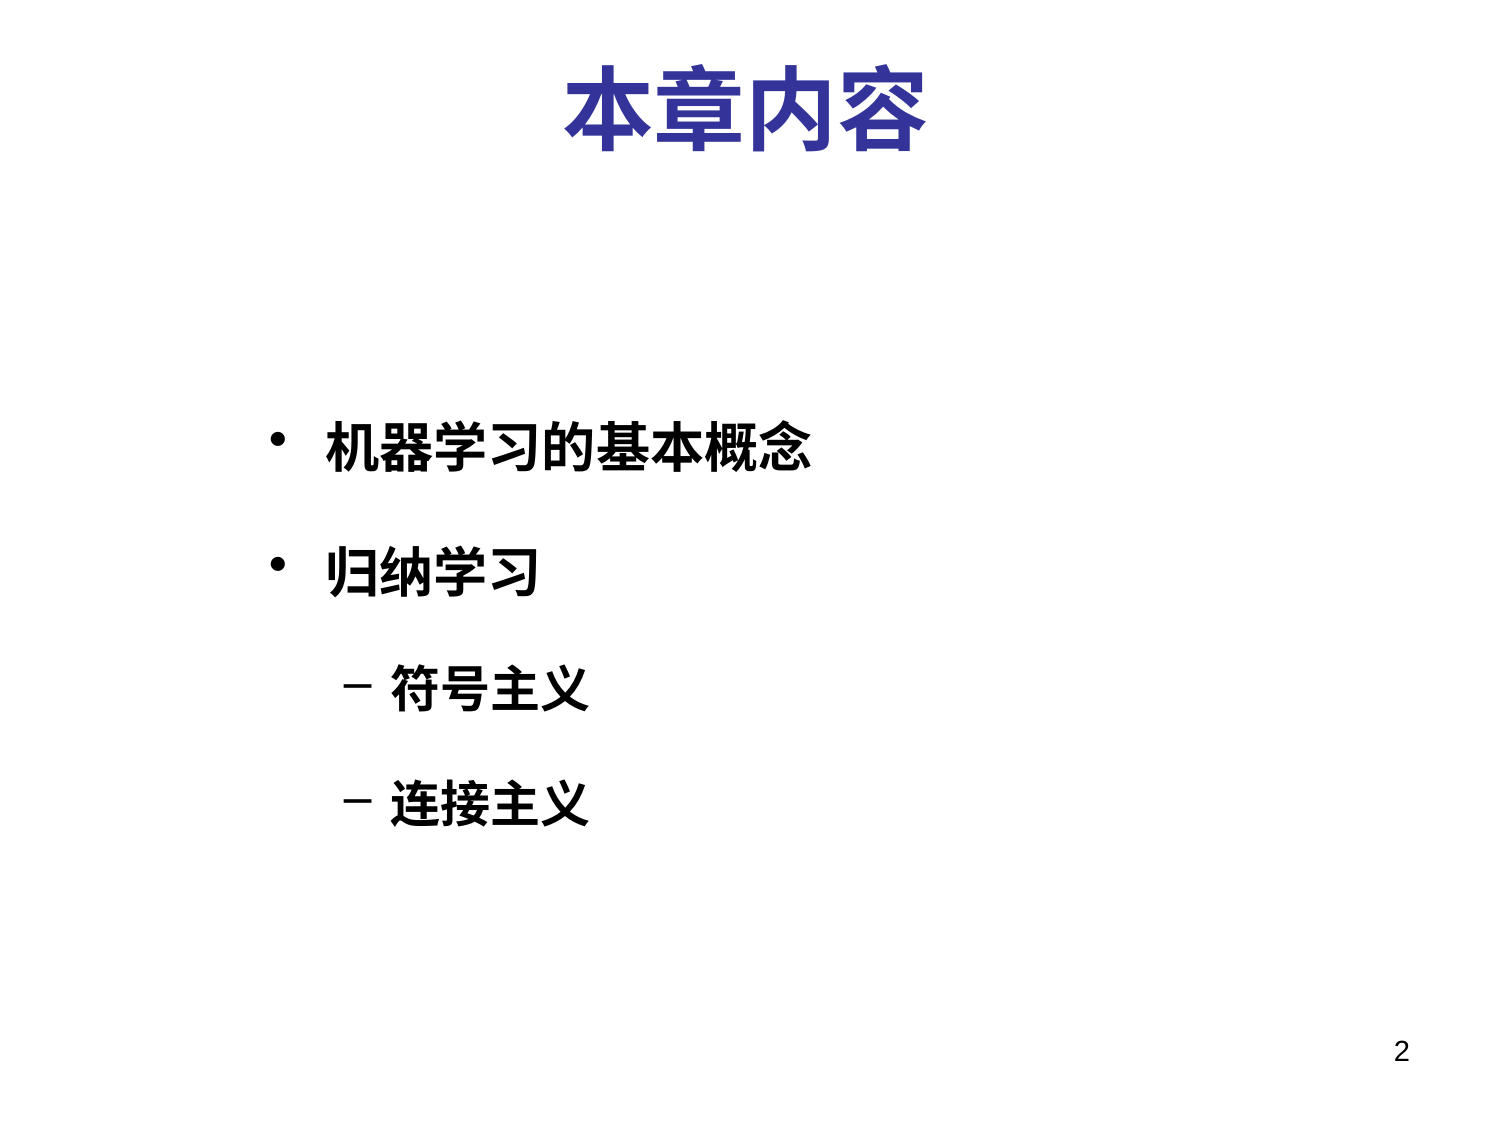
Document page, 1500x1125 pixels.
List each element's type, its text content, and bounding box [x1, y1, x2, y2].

slide_number 2 [1074, 1024, 1425, 1103]
title 本章内容 [70, 13, 1421, 201]
list 机器学习的基本概念 归纳学习 符号主义 连接主义 [253, 373, 1329, 1027]
